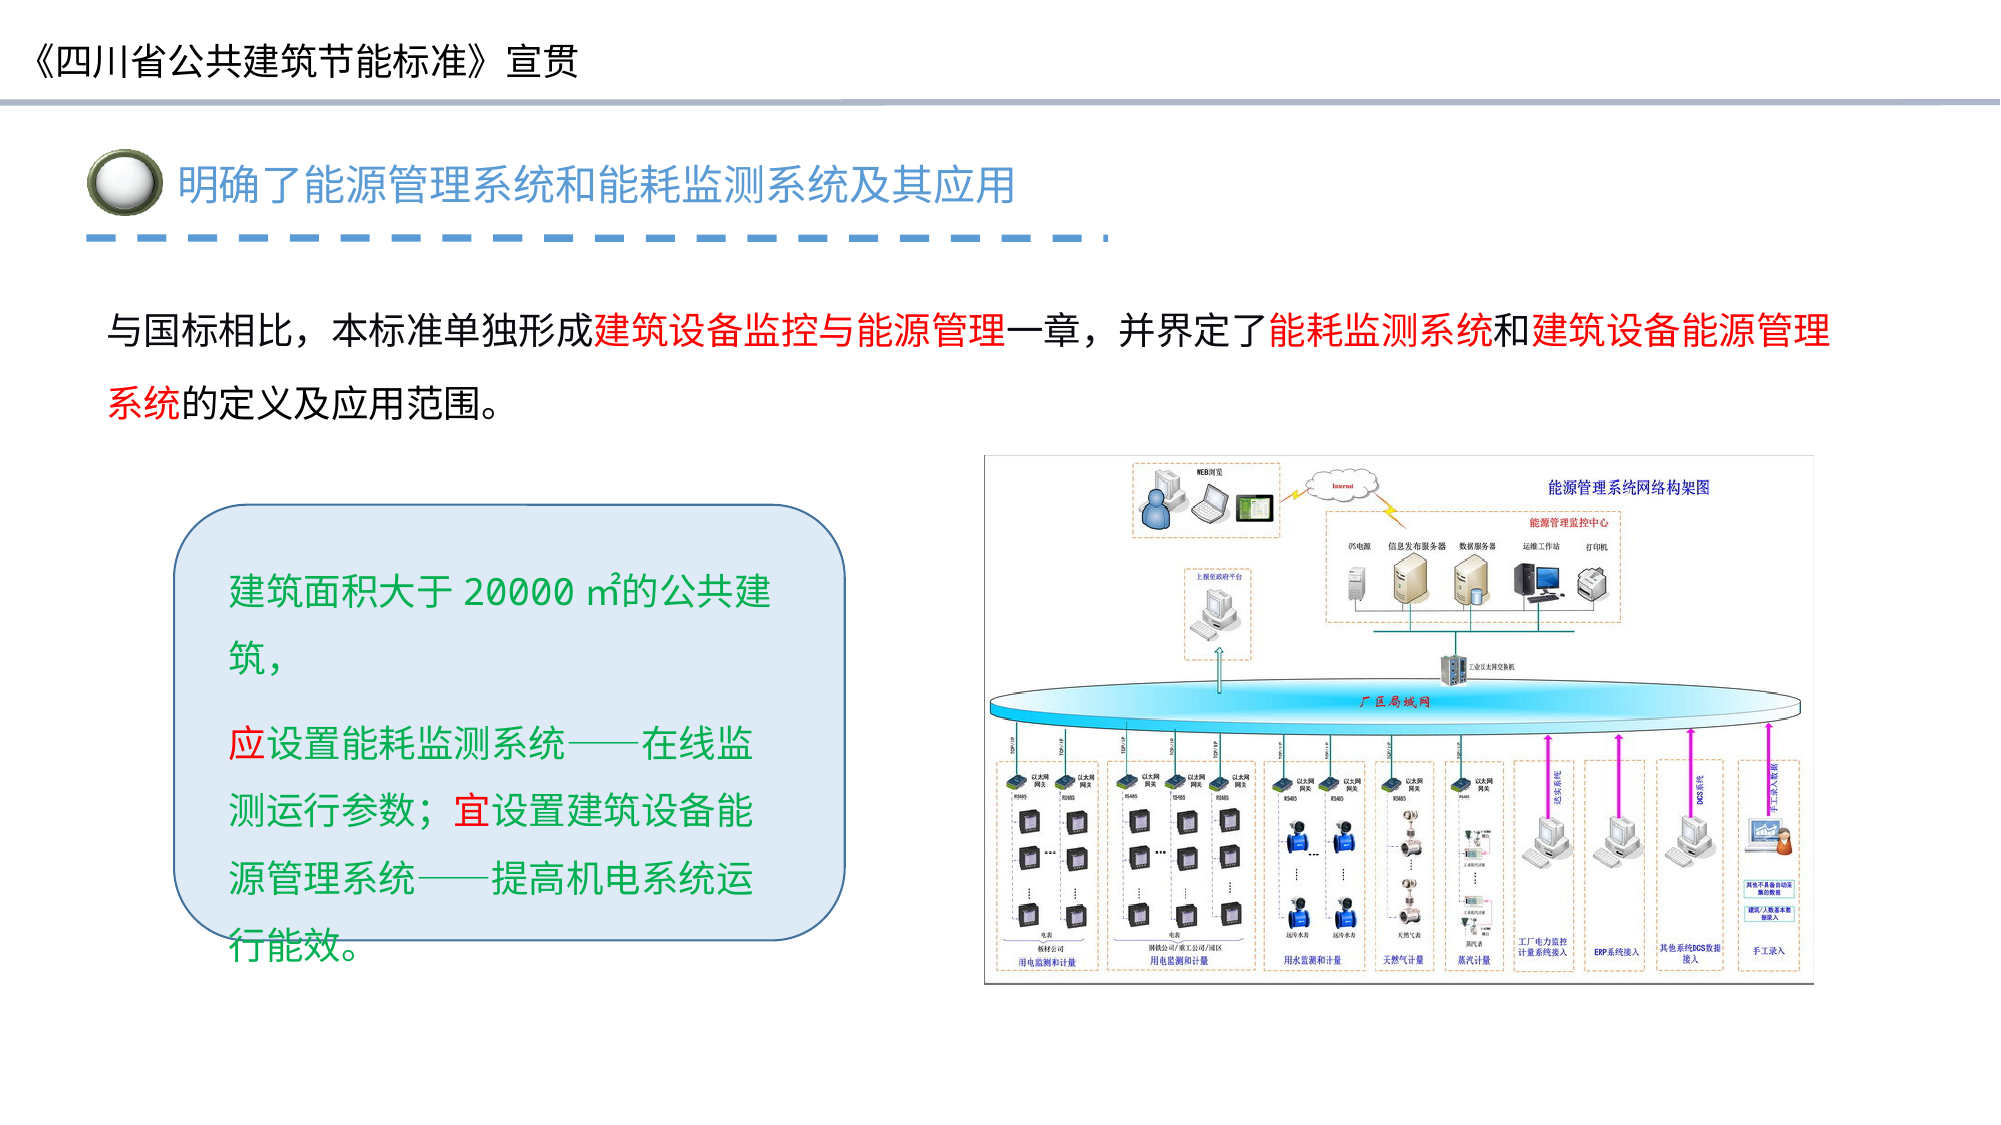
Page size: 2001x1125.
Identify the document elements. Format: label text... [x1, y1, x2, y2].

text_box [86, 148, 1156, 249]
text_box 与国标相比，本标准单独形成建筑设备监控与能源管理一章，并界定了能耗监测系统和建筑设备能源管理系统的定义及应用范围。 [91, 271, 1878, 436]
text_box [174, 504, 845, 941]
picture [984, 455, 1814, 985]
